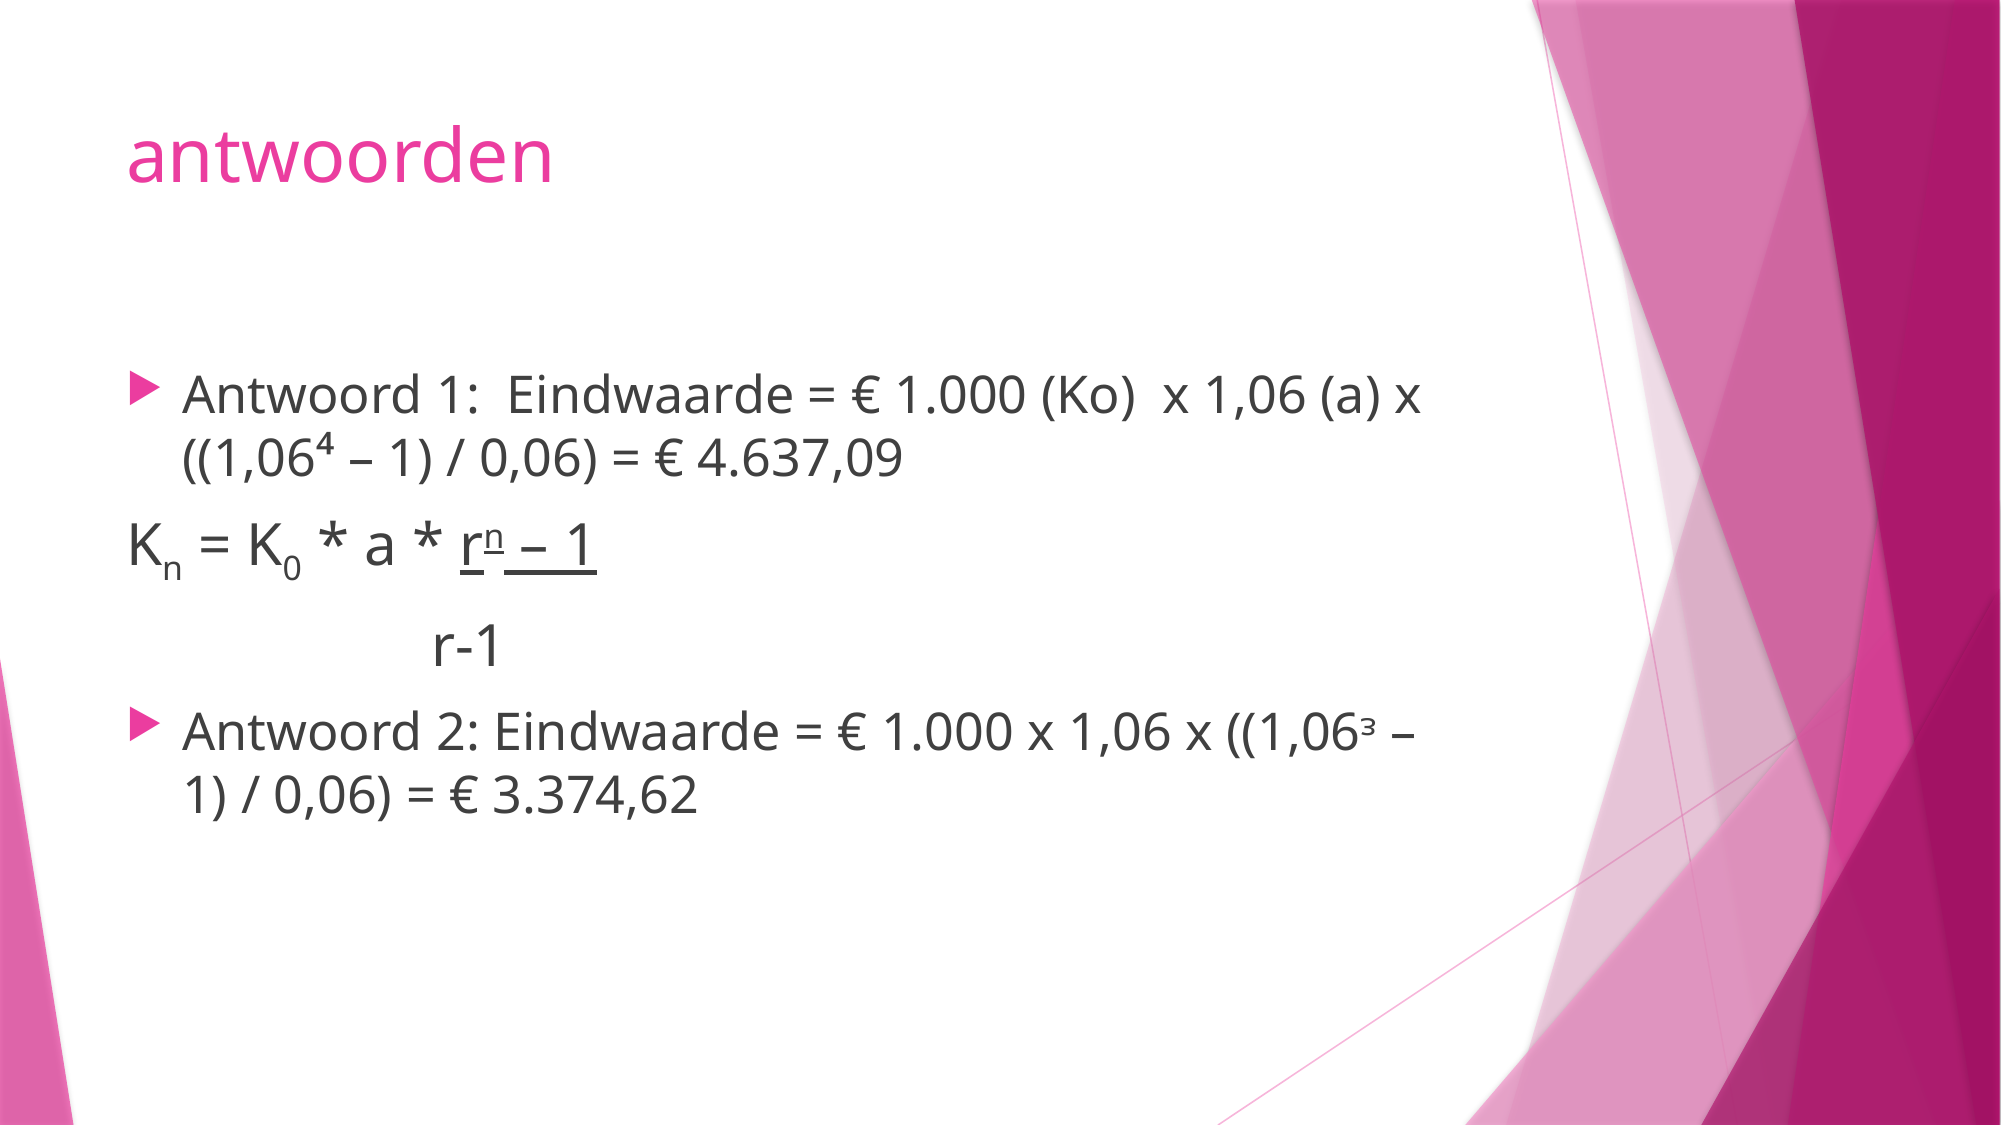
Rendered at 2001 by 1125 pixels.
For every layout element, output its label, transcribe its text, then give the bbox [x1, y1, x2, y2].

list Antwoord 1: Eindwaarde = € 1.000 (Ko) x 1,06 (a) x ((1,06⁴ – 1) / 0,06) = € 4.637,09 Kn = K0 * a * rn – 1 r-1 Antwoord 2: Eindwaarde = € 1.000 x 1,06 x ((1,06ᵌ – 1) / 0,06) = € 3.374,62 [111, 354, 1522, 992]
title antwoorden [111, 99, 1522, 317]
